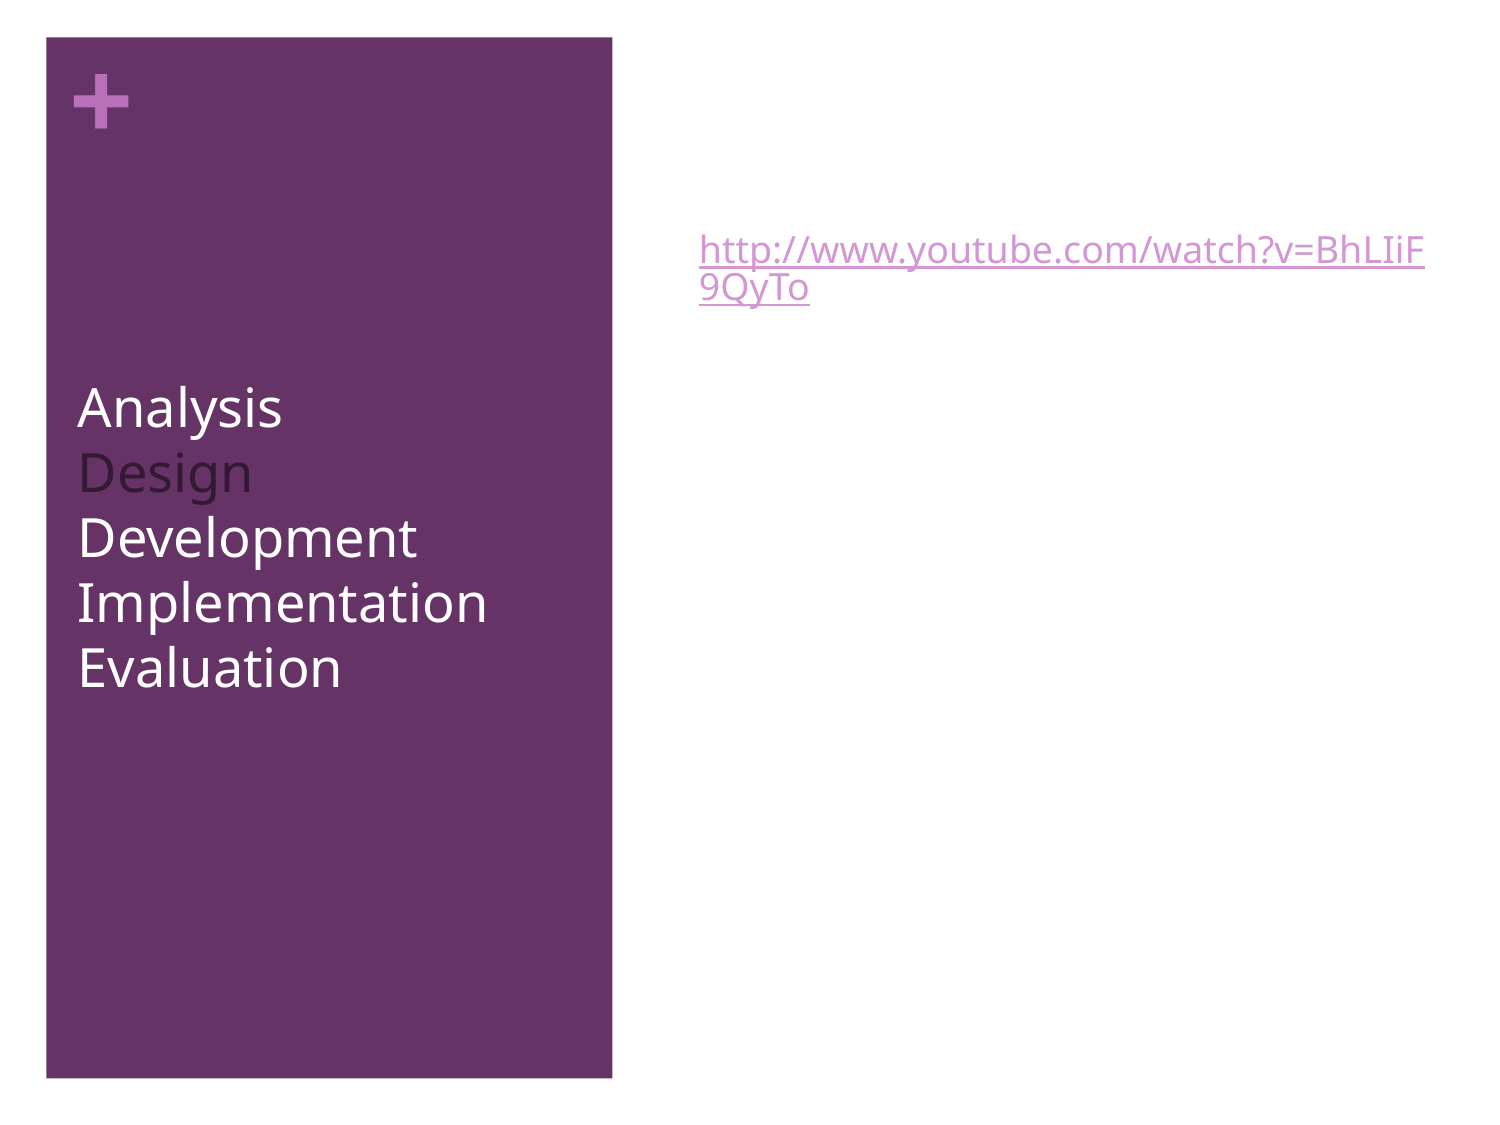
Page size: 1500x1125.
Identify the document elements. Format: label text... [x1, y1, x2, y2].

list http://www.youtube.com/watch?v=BhLIiF9QyTo [683, 44, 1461, 1005]
title Analysis Design Development Implementation Evaluation [62, 337, 597, 836]
